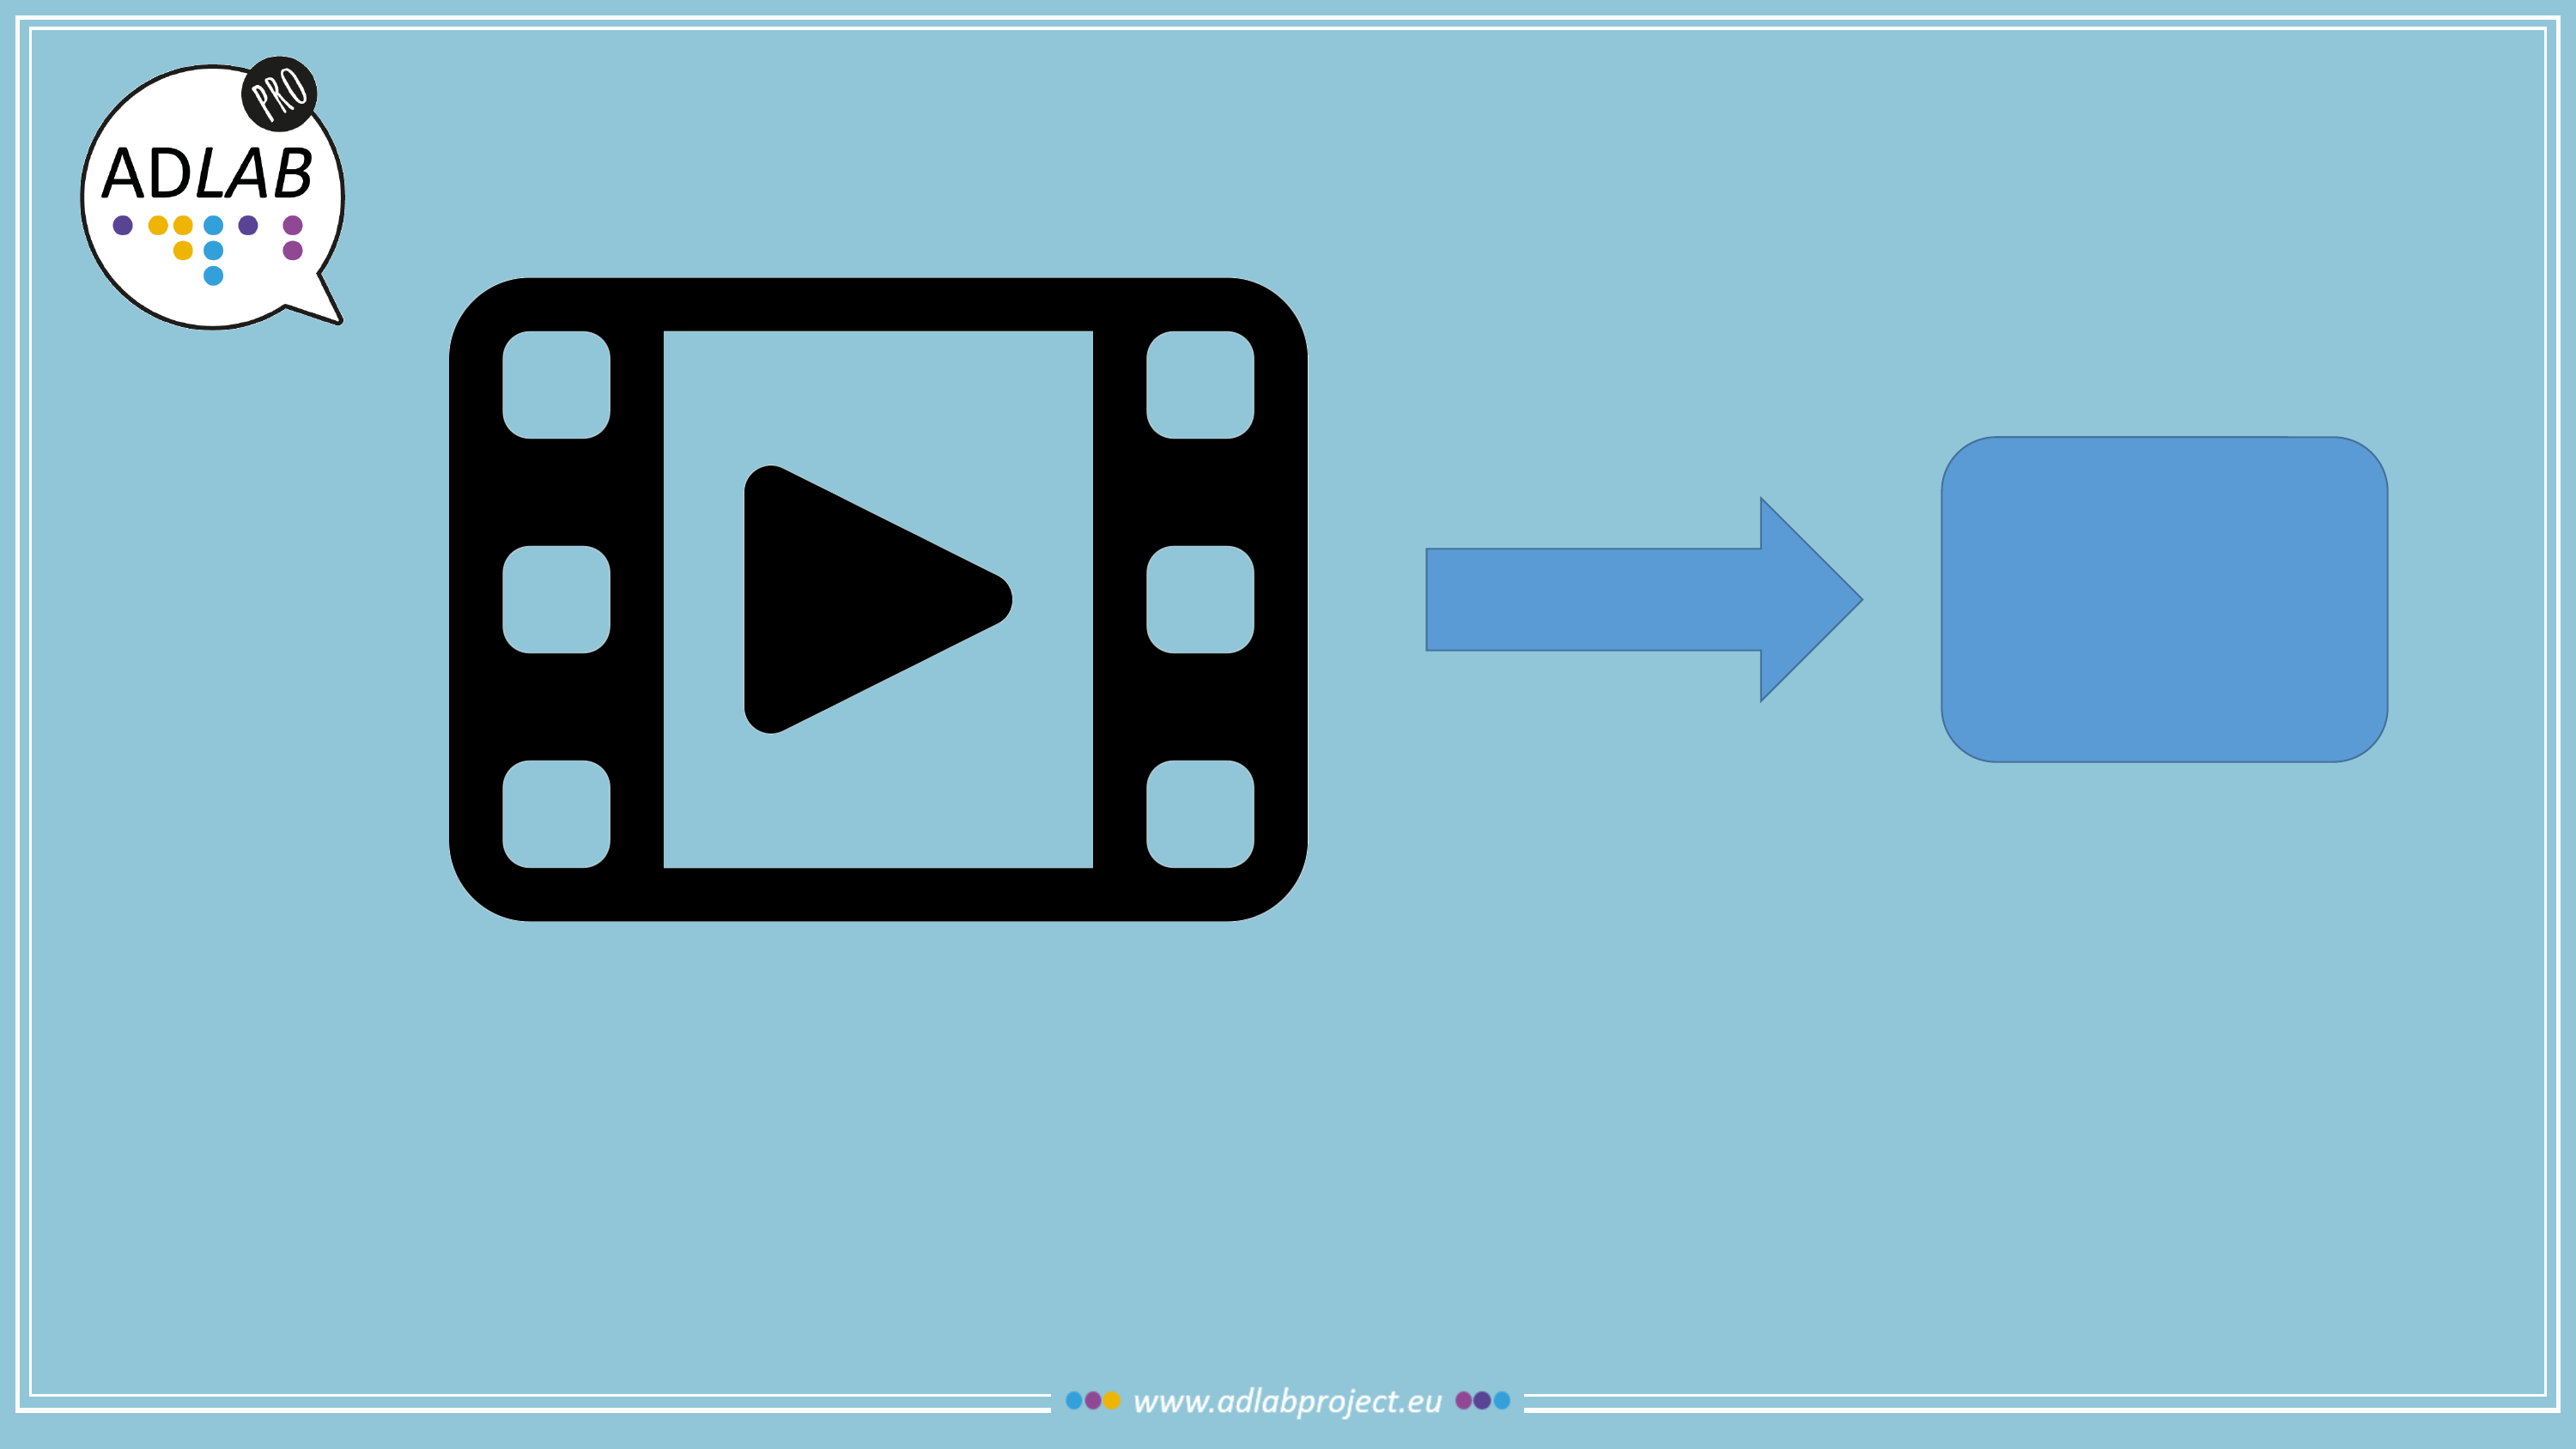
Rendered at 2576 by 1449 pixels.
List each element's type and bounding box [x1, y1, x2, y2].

picture [449, 276, 1309, 922]
picture [1051, 1378, 1524, 1429]
text_box [1941, 436, 2389, 763]
picture [72, 49, 353, 330]
text_box [1425, 495, 1864, 704]
